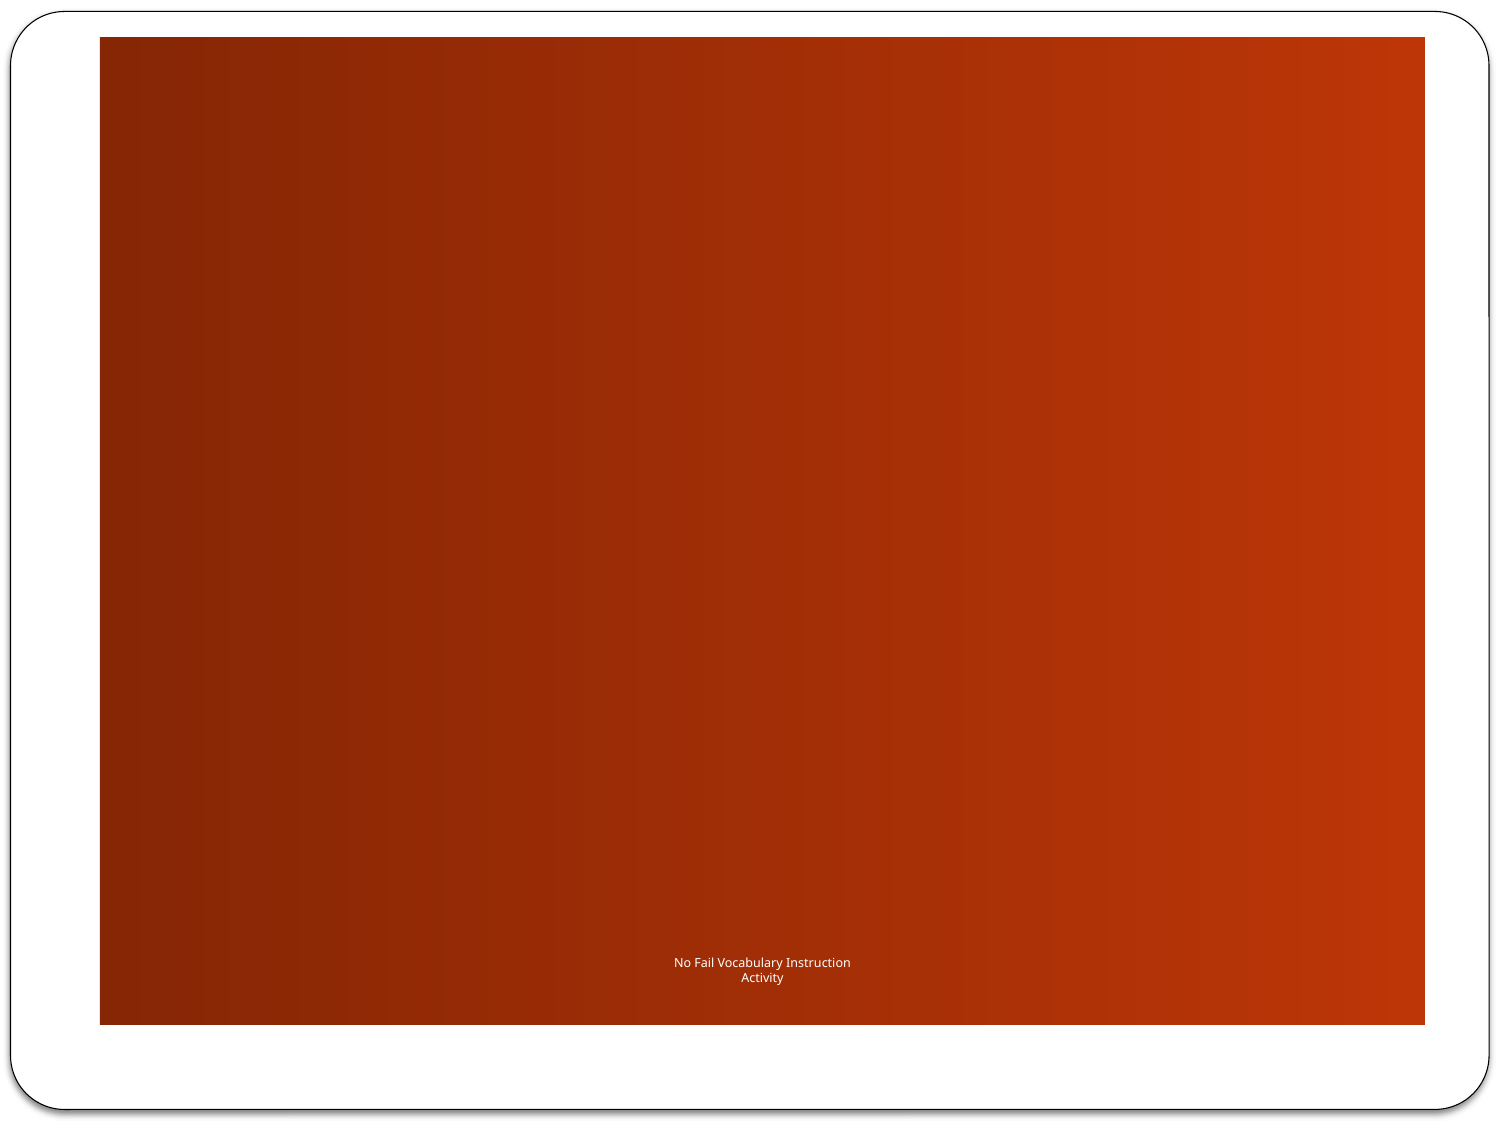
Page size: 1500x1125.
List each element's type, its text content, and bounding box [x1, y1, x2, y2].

title No Fail Vocabulary Instruction Activity [99, 37, 1425, 1025]
